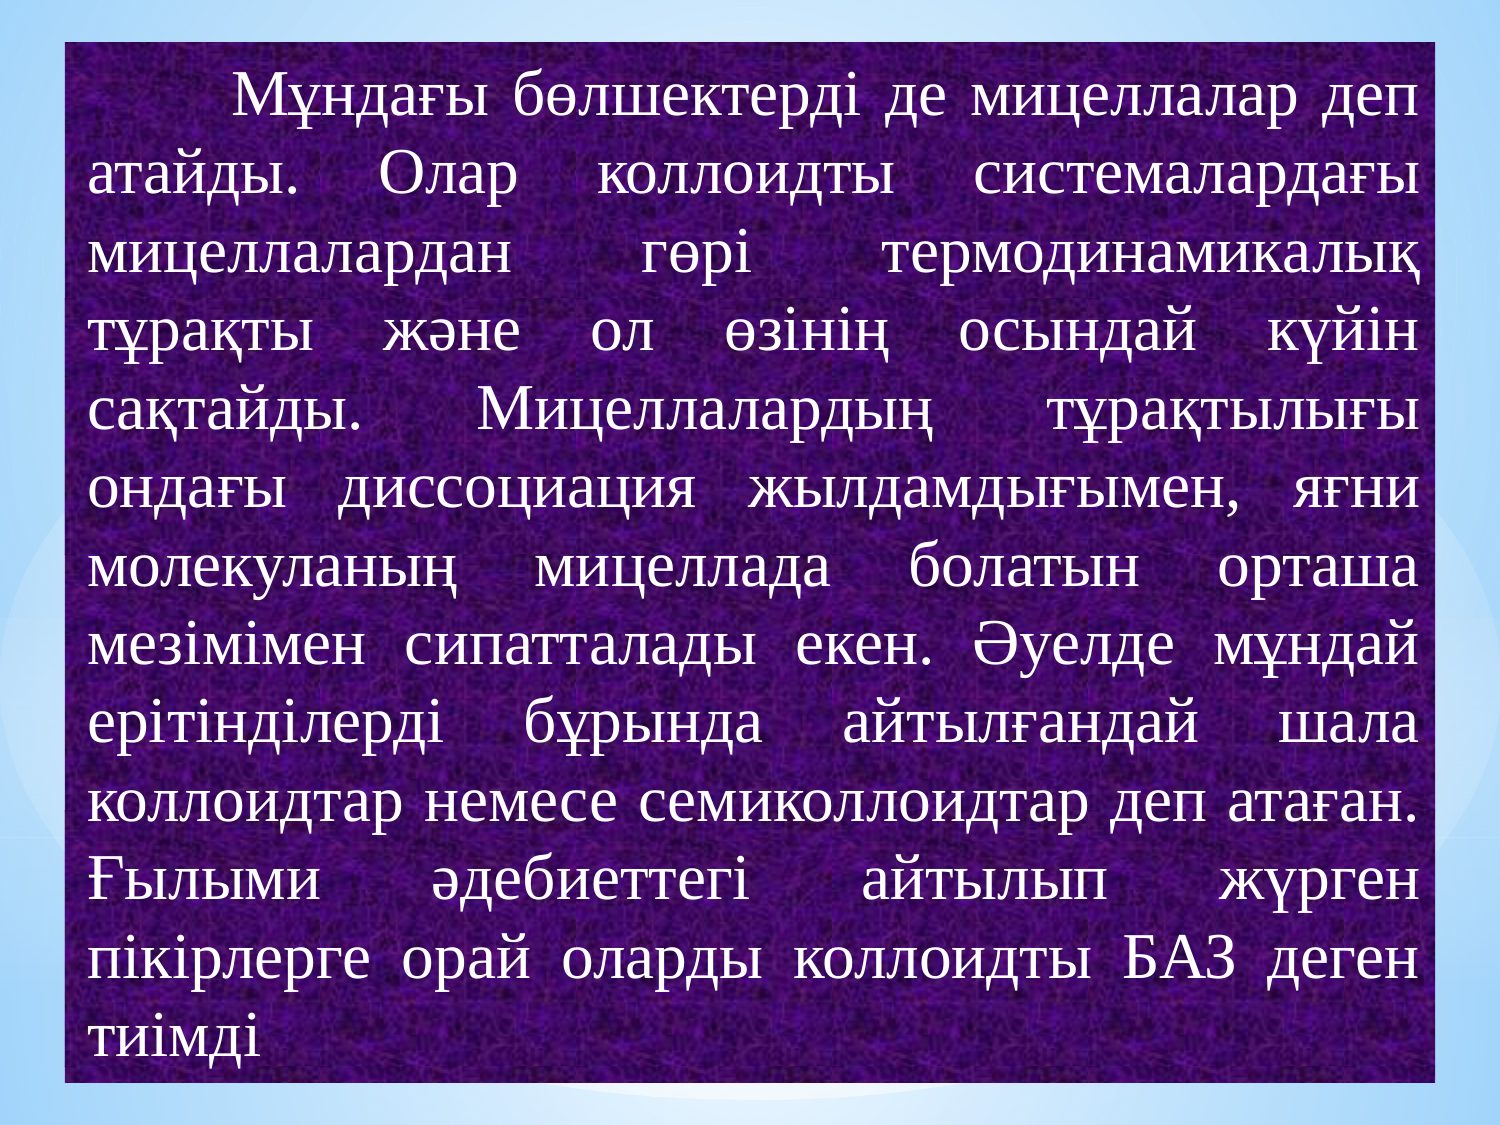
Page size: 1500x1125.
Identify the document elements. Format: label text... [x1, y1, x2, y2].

list Мұндағы бөлшектерді де мицеллалар деп атайды. Олар коллоидты системалардағы мицеллалардан гөрі термодинамикалық тұрақты және ол өзінің осындай күйін сақтайды. Мицеллалардың тұрақтылығы ондағы диссоциация жылдамдығымен, яғни молекуланың мицеллада болатын орташа мезімімен сипатталады екен. Әуелде мұндай ерітінділерді бұрында айтылғандай шала коллоидтар немесе семиколлоидтар деп атаған. Ғылыми әдебиеттегі айтылып жүрген пікірлерге орай оларды коллоидты БАЗ деген тиімді [64, 42, 1436, 1083]
